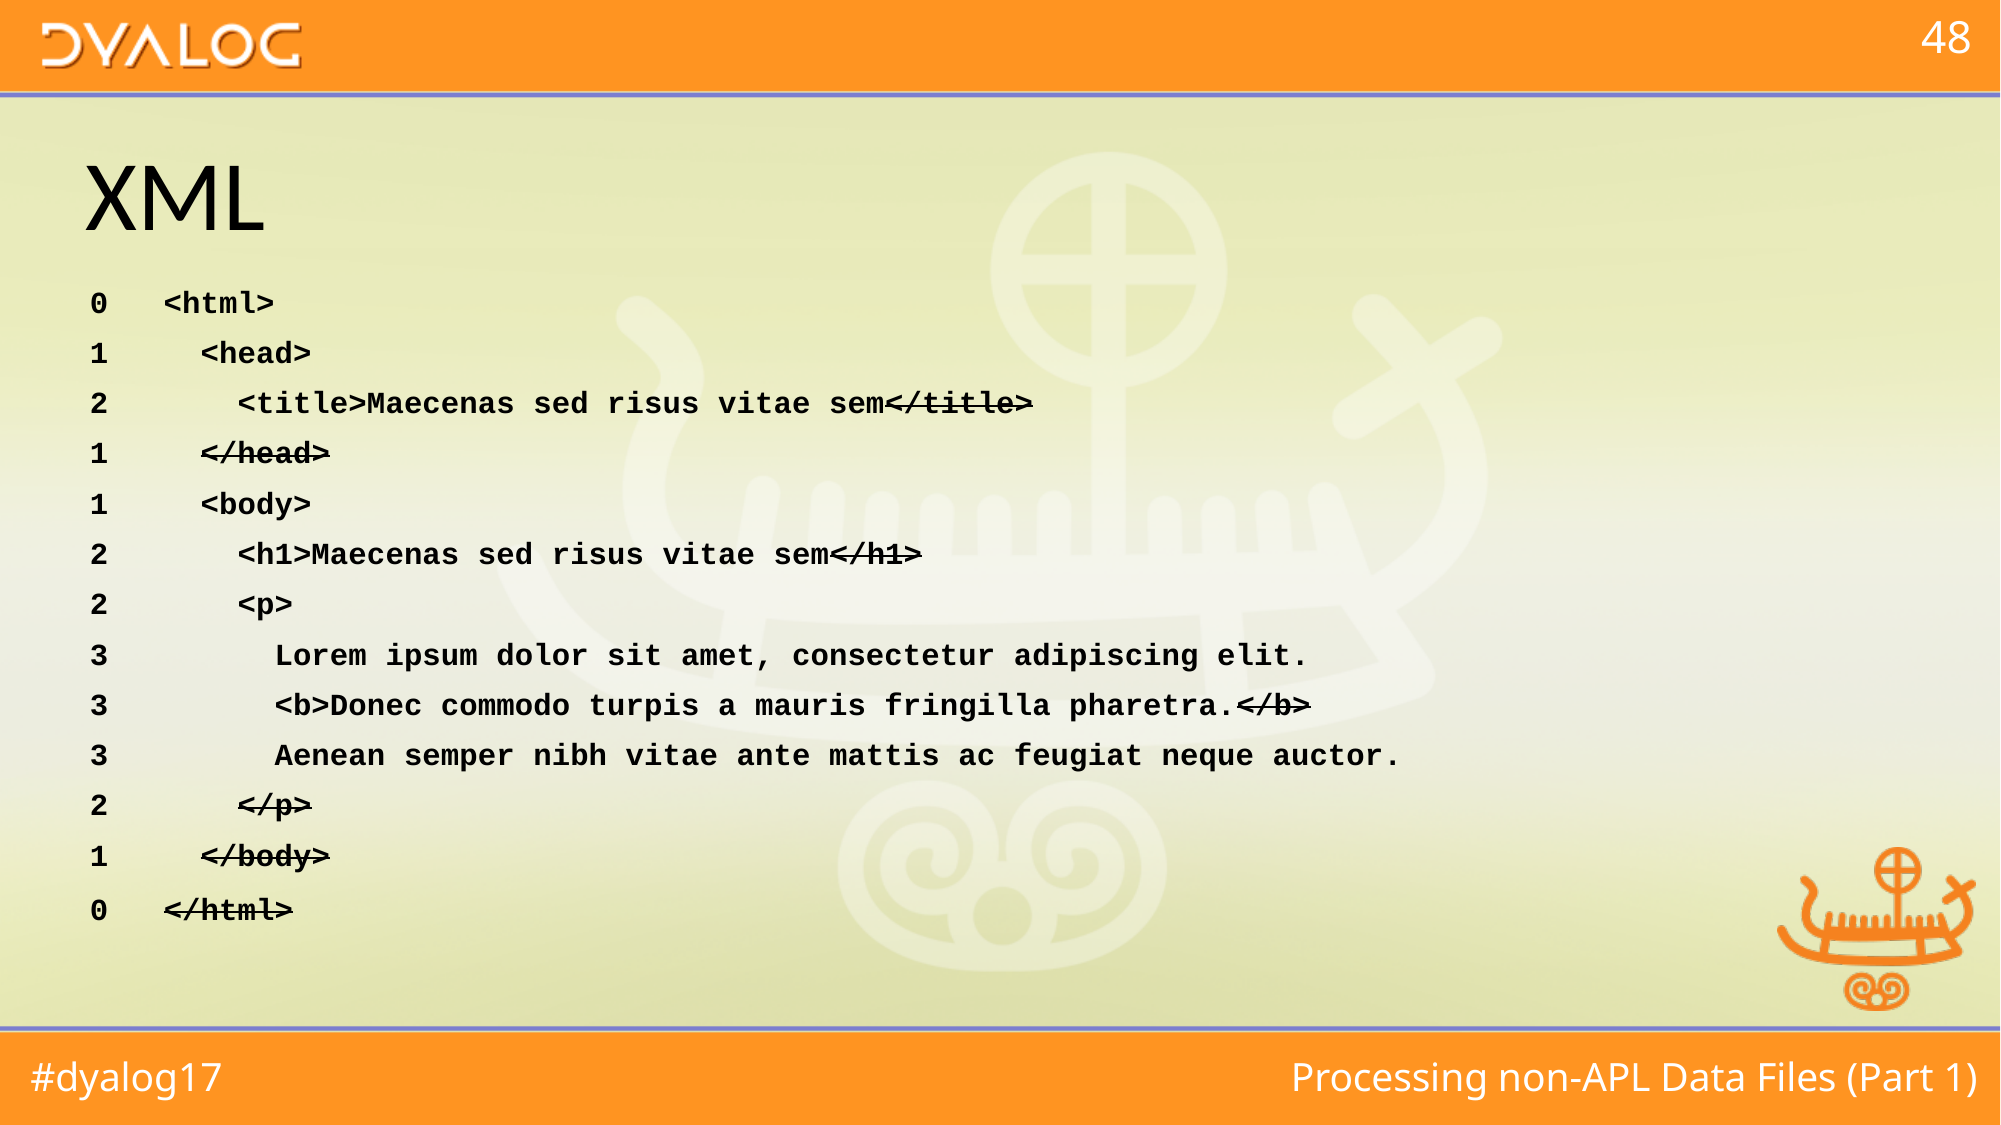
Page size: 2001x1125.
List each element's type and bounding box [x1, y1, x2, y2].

picture [0, 0, 2001, 1125]
list [74, 267, 1556, 1011]
title [70, 125, 1900, 256]
